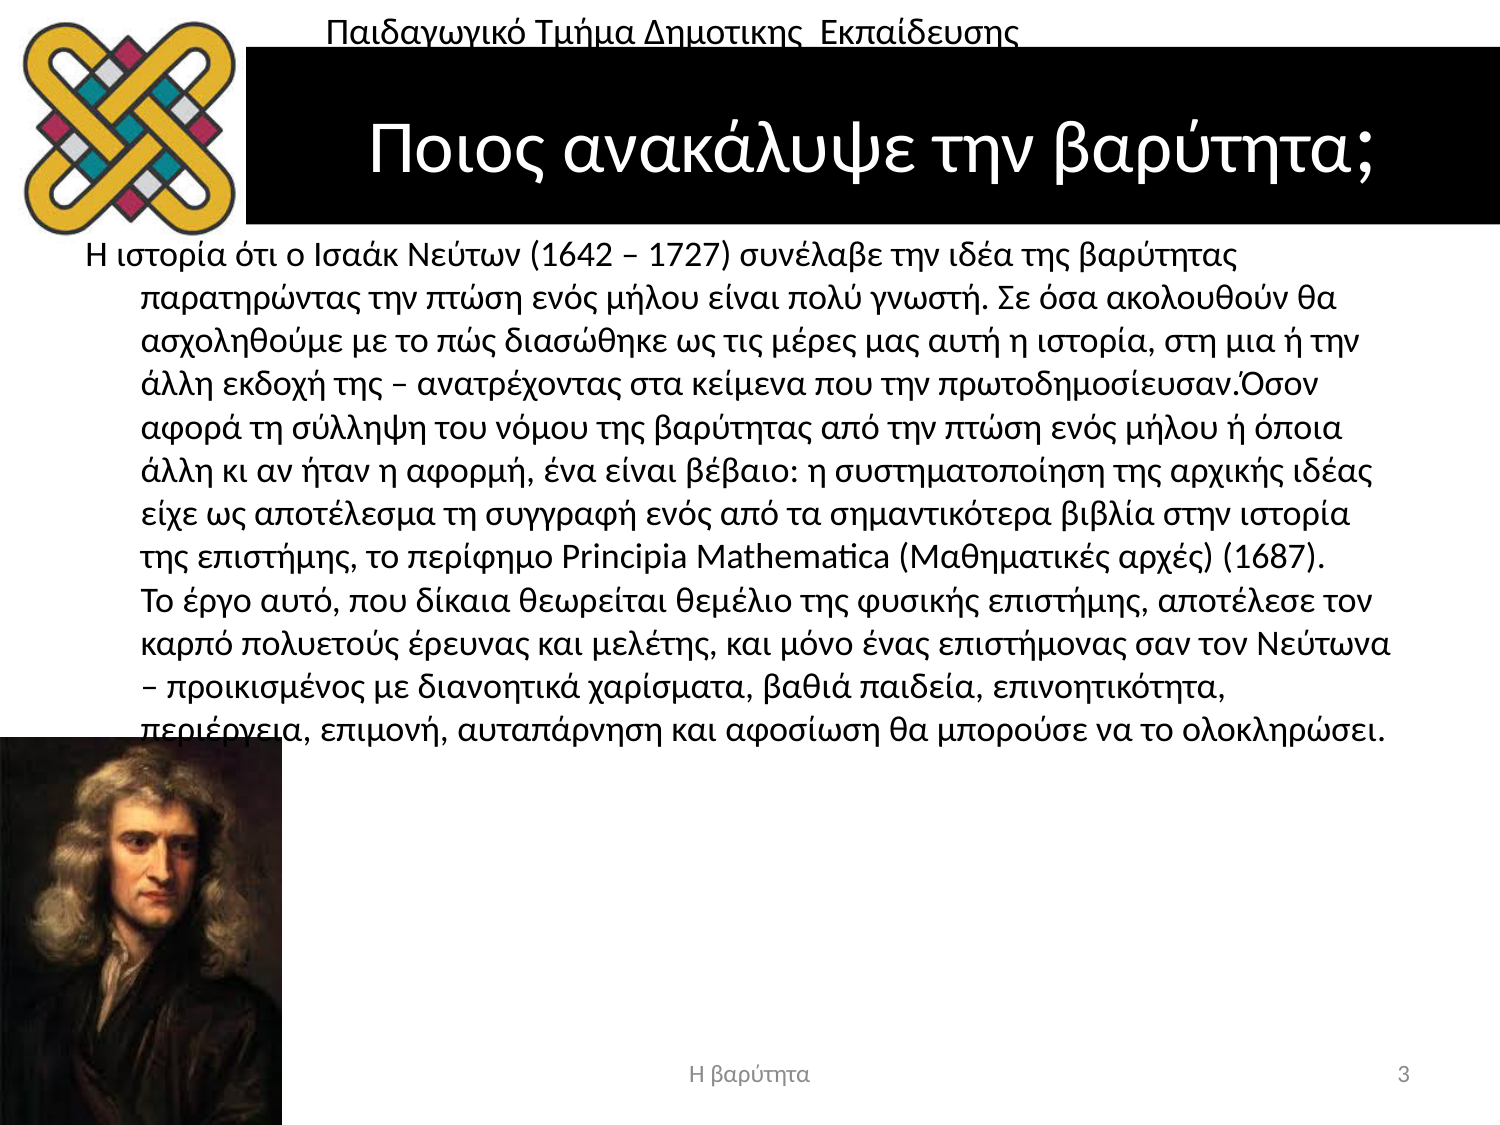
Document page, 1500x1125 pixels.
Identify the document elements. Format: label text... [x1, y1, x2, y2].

picture [0, 0, 258, 258]
slide_number 3 [1074, 1042, 1425, 1103]
picture [0, 737, 282, 1125]
title Ποιος ανακάλυψε την βαρύτητα; [246, 46, 1500, 225]
footer Η βαρύτητα [512, 1042, 988, 1103]
list Η ιστορία ότι ο Ισαάκ Νεύτων (1642 – 1727) συνέλαβε την ιδέα της βαρύτητας παρατηρώντας την πτώση ενός μήλου είναι πολύ γνωστή. Σε όσα ακολουθούν θα ασχοληθούμε με το πώς διασώθηκε ως τις μέρες μας αυτή η ιστορία, στη μια ή την άλλη εκδοχή της – ανατρέχοντας στα κείμενα που την πρωτοδημοσίευσαν.Όσον αφορά τη σύλληψη του νόμου της βαρύτητας από την πτώση ενός μήλου ή όποια άλλη κι αν ήταν η αφορμή, ένα είναι βέβαιο: η συστηματοποίηση της αρχικής ιδέας είχε ως αποτέλεσμα τη συγγραφή ενός από τα σημαντικότερα βιβλία στην ιστορία της επιστήμης, το περίφημο Principia Mathematica (Μαθηματικές αρχές) (1687). Το έργο αυτό, που δίκαια θεωρείται θεμέλιο της φυσικής επιστήμης, αποτέλεσε τον καρπό πολυετούς έρευνας και μελέτης, και μόνο ένας επιστήμονας σαν τον Νεύτωνα – προικισμένος με διανοητικά χαρίσματα, βαθιά παιδεία, επινοητικότητα, περιέργεια, επιμονή, αυταπάρνηση και αφοσίωση θα μπορούσε να το ολοκληρώσει. [70, 222, 1421, 781]
